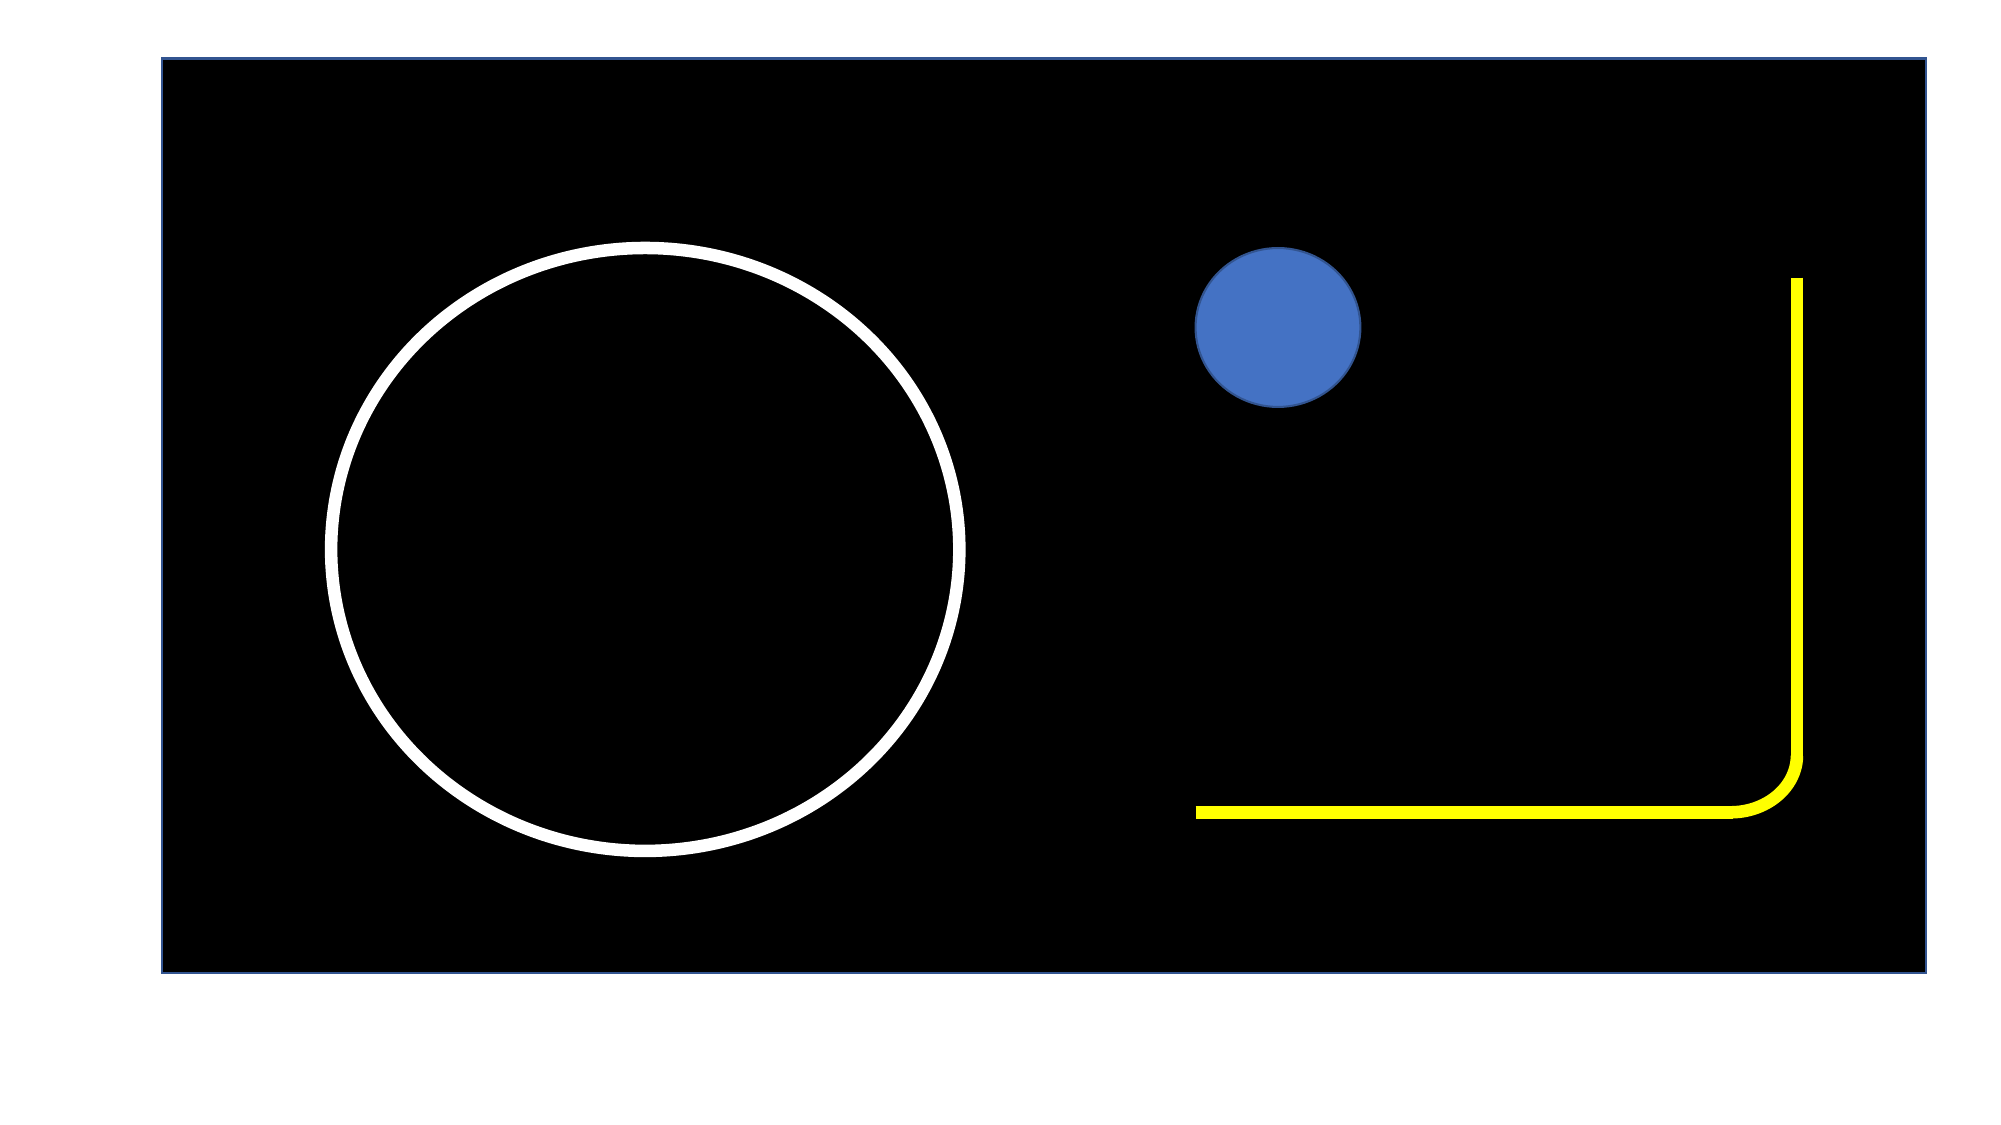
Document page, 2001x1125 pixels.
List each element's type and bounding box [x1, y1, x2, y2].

text_box [330, 246, 961, 852]
text_box [1195, 277, 1798, 813]
text_box [161, 57, 1927, 974]
text_box [1213, 246, 1343, 277]
